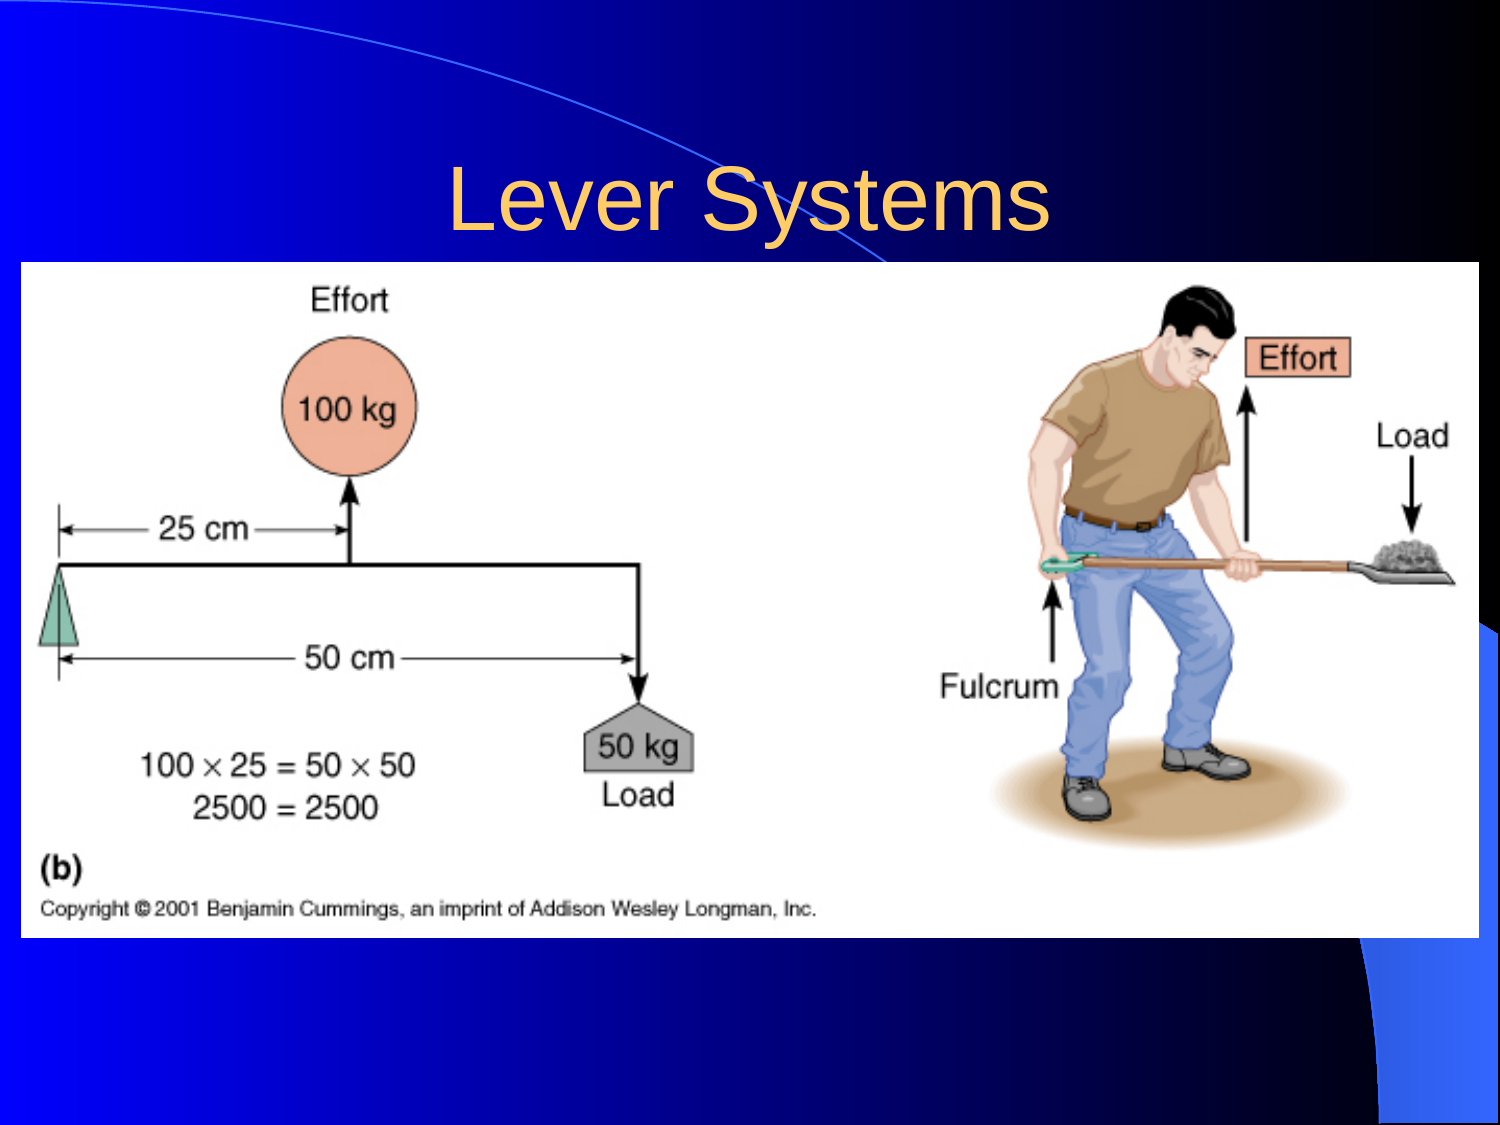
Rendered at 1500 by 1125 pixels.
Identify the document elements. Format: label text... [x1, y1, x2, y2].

picture [21, 262, 1479, 938]
title Lever Systems [112, 99, 1388, 262]
